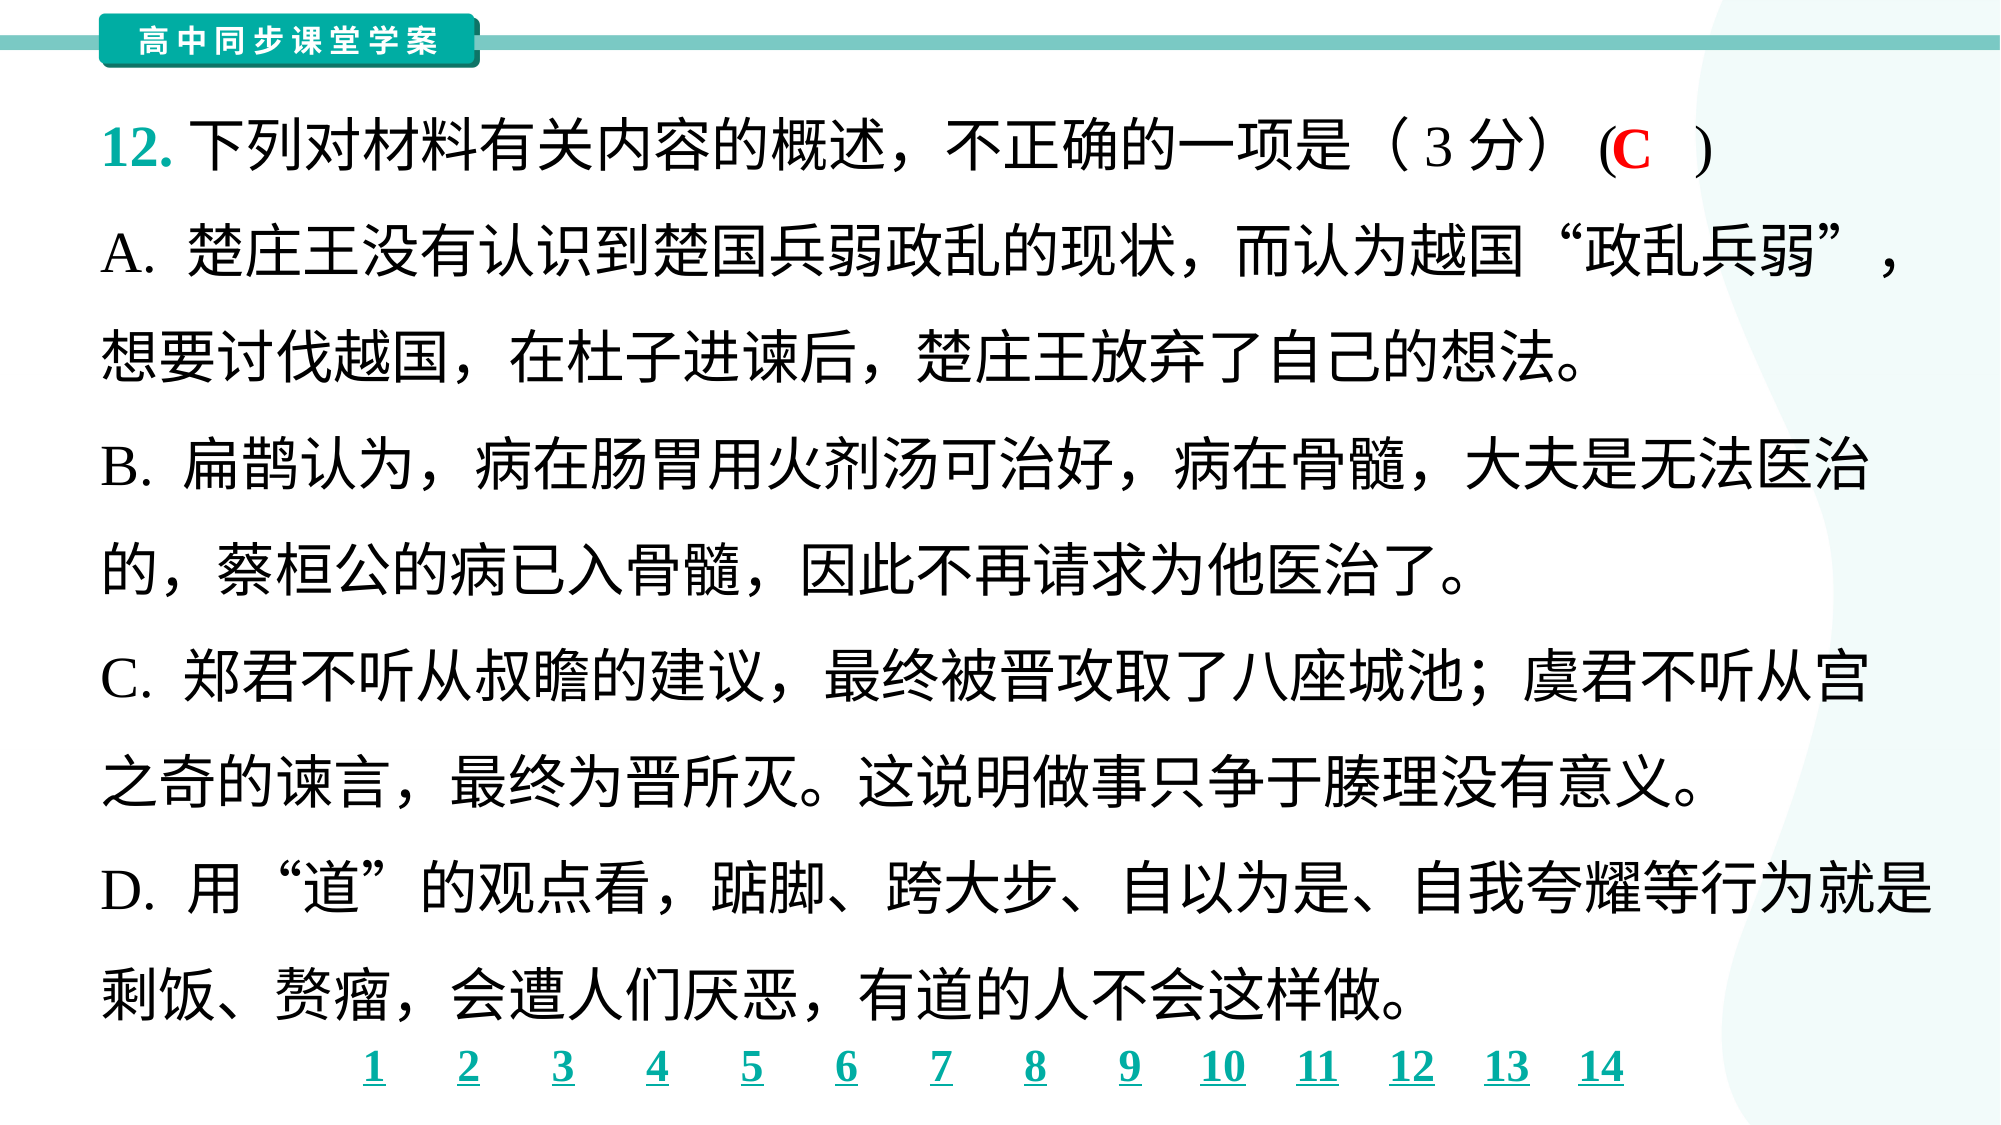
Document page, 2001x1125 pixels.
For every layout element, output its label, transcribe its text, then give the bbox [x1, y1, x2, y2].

text_box C [1589, 76, 1675, 177]
text_box 12.下列对材料有关内容的概述，不正确的一项是（3分）( ) [1675, 76, 1899, 177]
picture [0, 0, 2000, 1125]
text_box 12.下列对材料有关内容的概述，不正确的一项是（3分）( ) [100, 76, 1589, 177]
text_box A. 楚庄王没有认识到楚国兵弱政乱的现状，而认为越国“政乱兵弱”， 想要讨伐越国，在杜子进谏后，楚庄王放弃了自己的想法。 B. 扁鹊认为，病在肠胃用火剂汤可治好，病在骨髓，大夫是无法医治 的，蔡桓公的病已入骨髓，因此不再请求为他医治了。 C. 郑君不听从叔瞻的建议，最终被晋攻取了八座城池；虞君不听从宫 之奇的谏言，最终为晋所灭。这说明做事只争于腠理没有意义。 D. 用“道”的观点看，踮脚、跨大步、自以为是、自我夸耀等行为就是 剩饭、赘瘤，会遭人们厌恶，有道的人不会这样做。 [100, 177, 1899, 1028]
